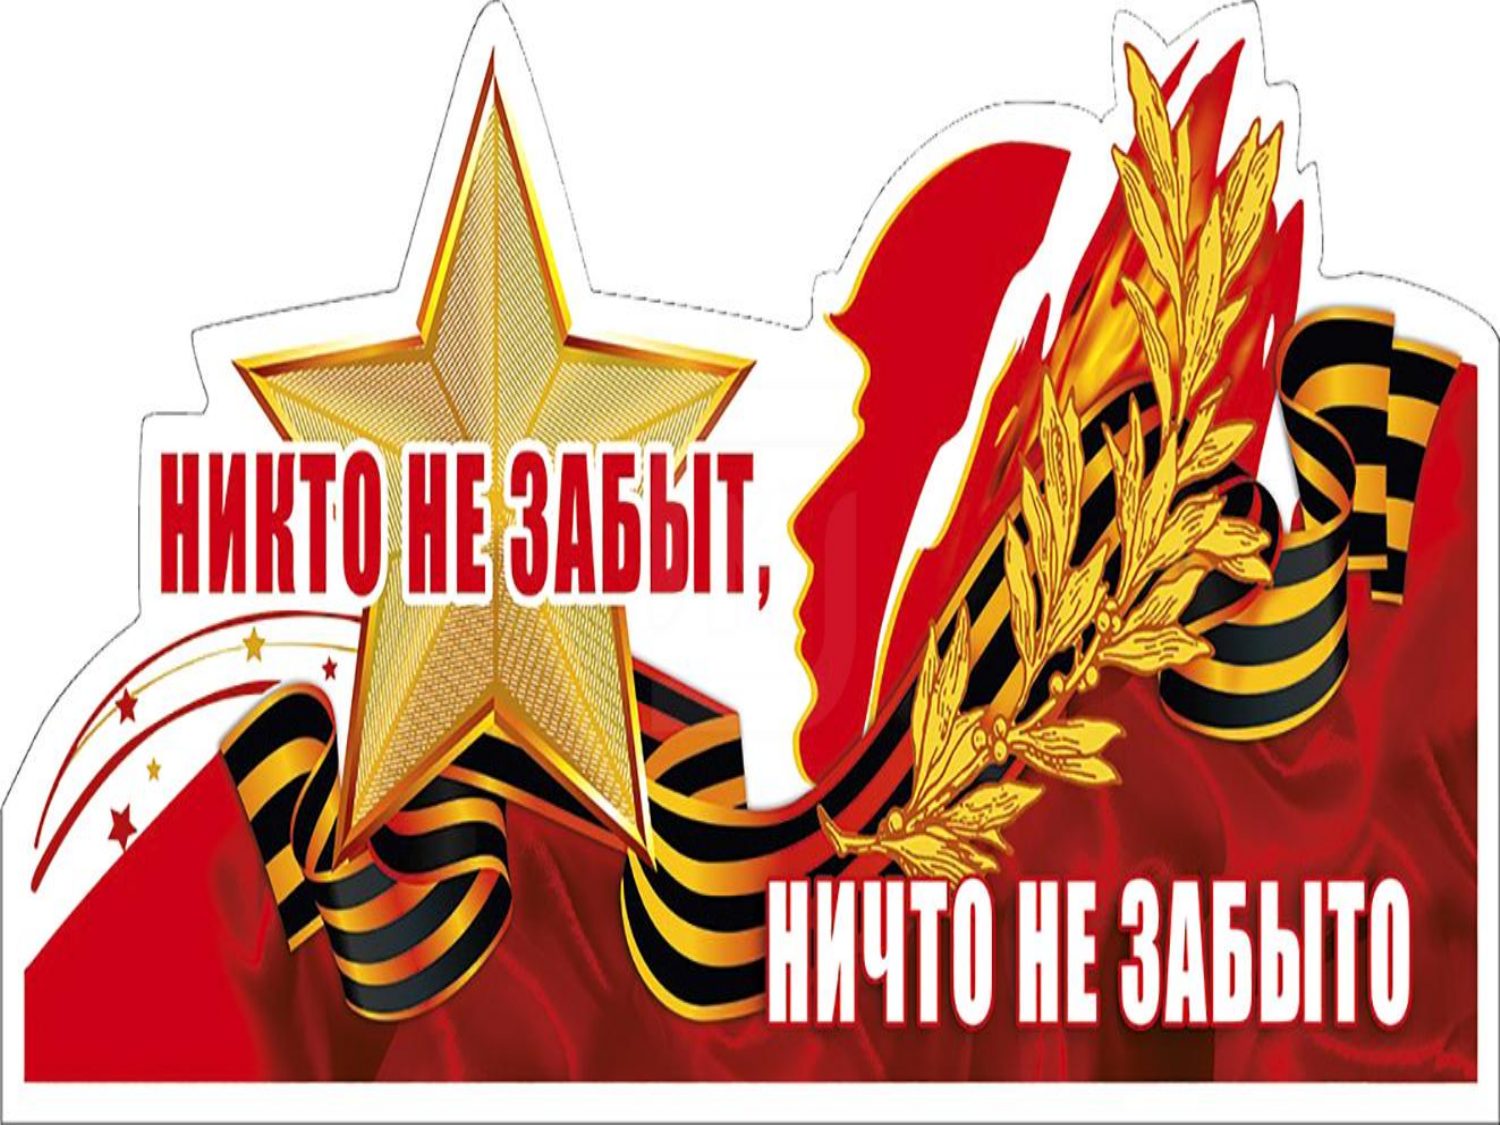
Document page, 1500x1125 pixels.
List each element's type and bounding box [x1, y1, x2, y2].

list [0, 0, 1500, 1125]
